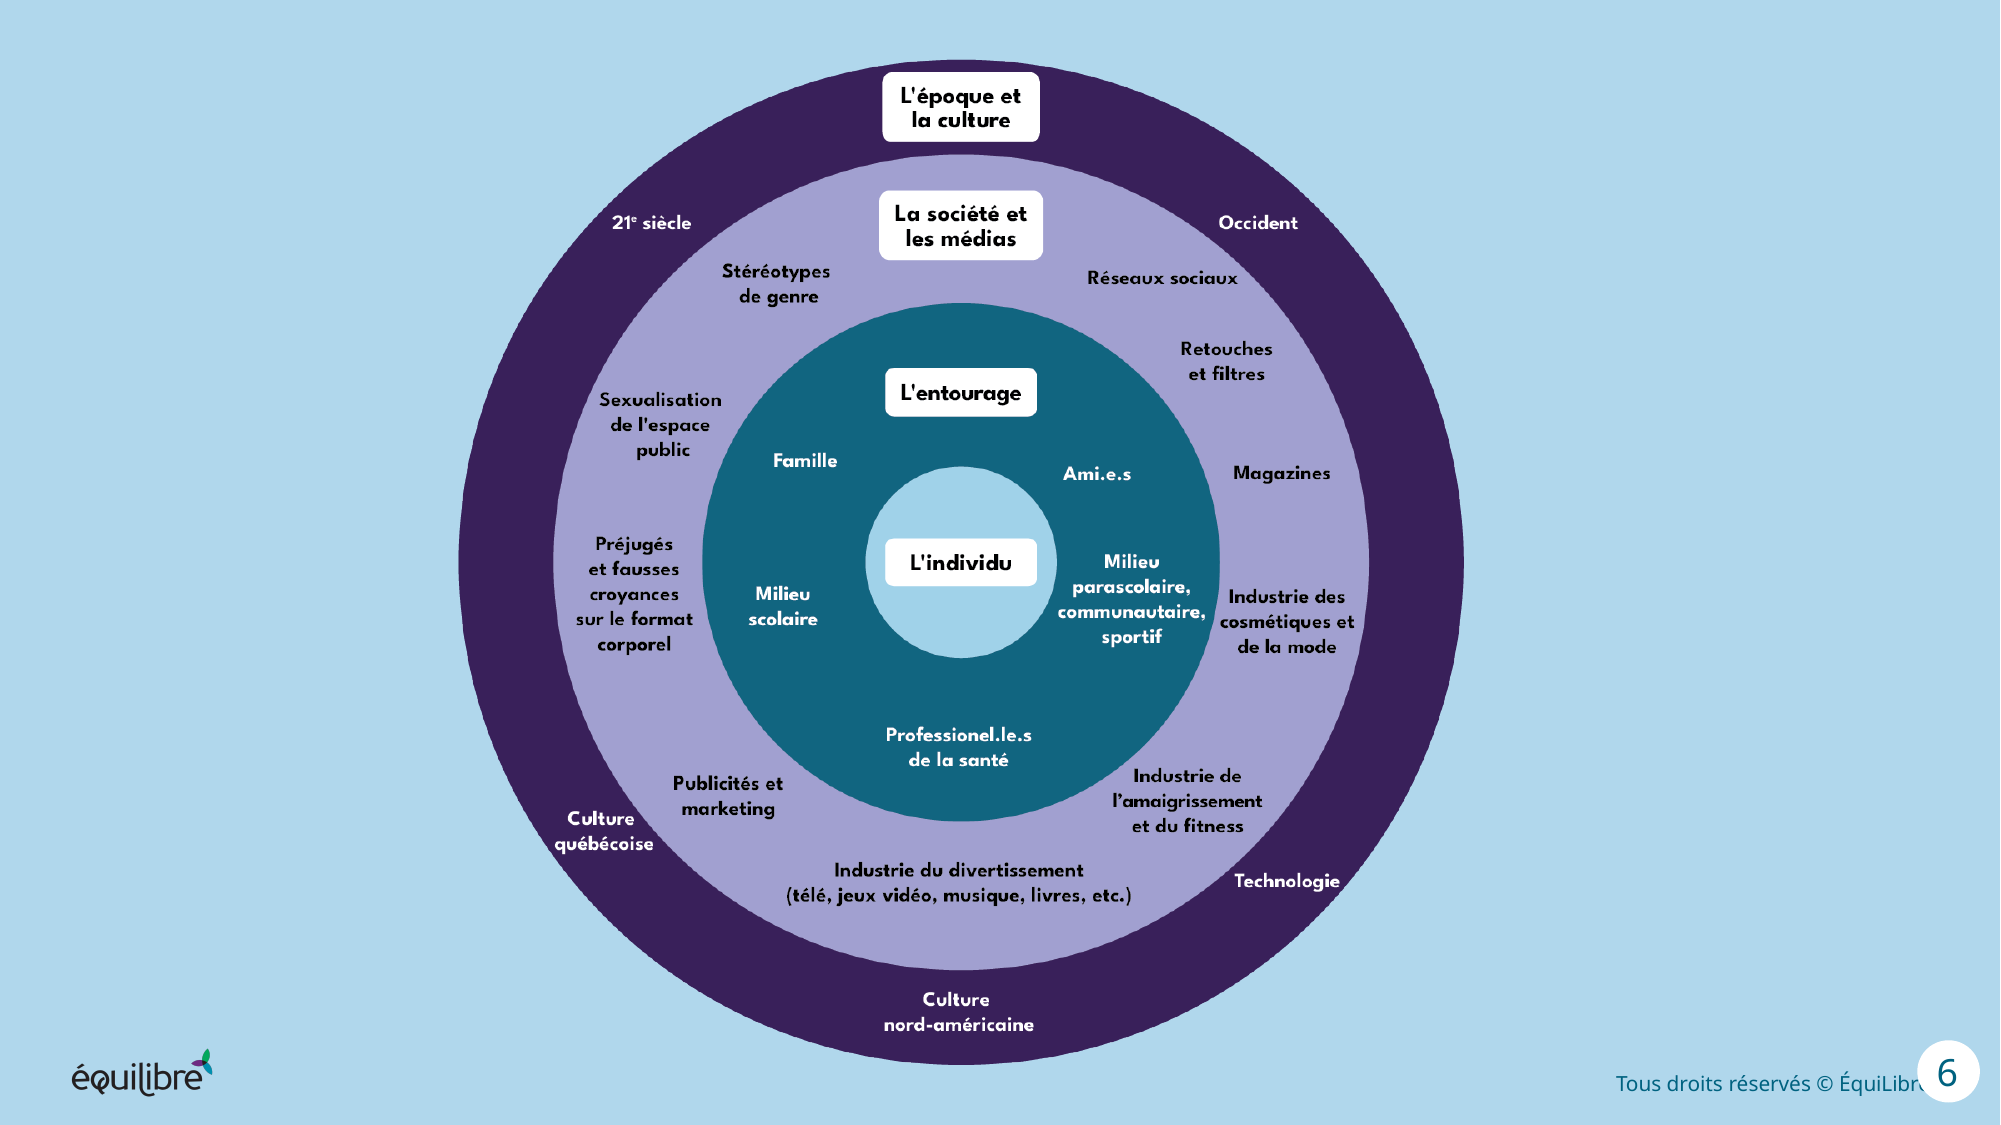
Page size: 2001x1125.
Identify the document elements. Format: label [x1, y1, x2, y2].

picture [436, 41, 1485, 1083]
text_box [1917, 1040, 2000, 1103]
picture [63, 1036, 221, 1125]
